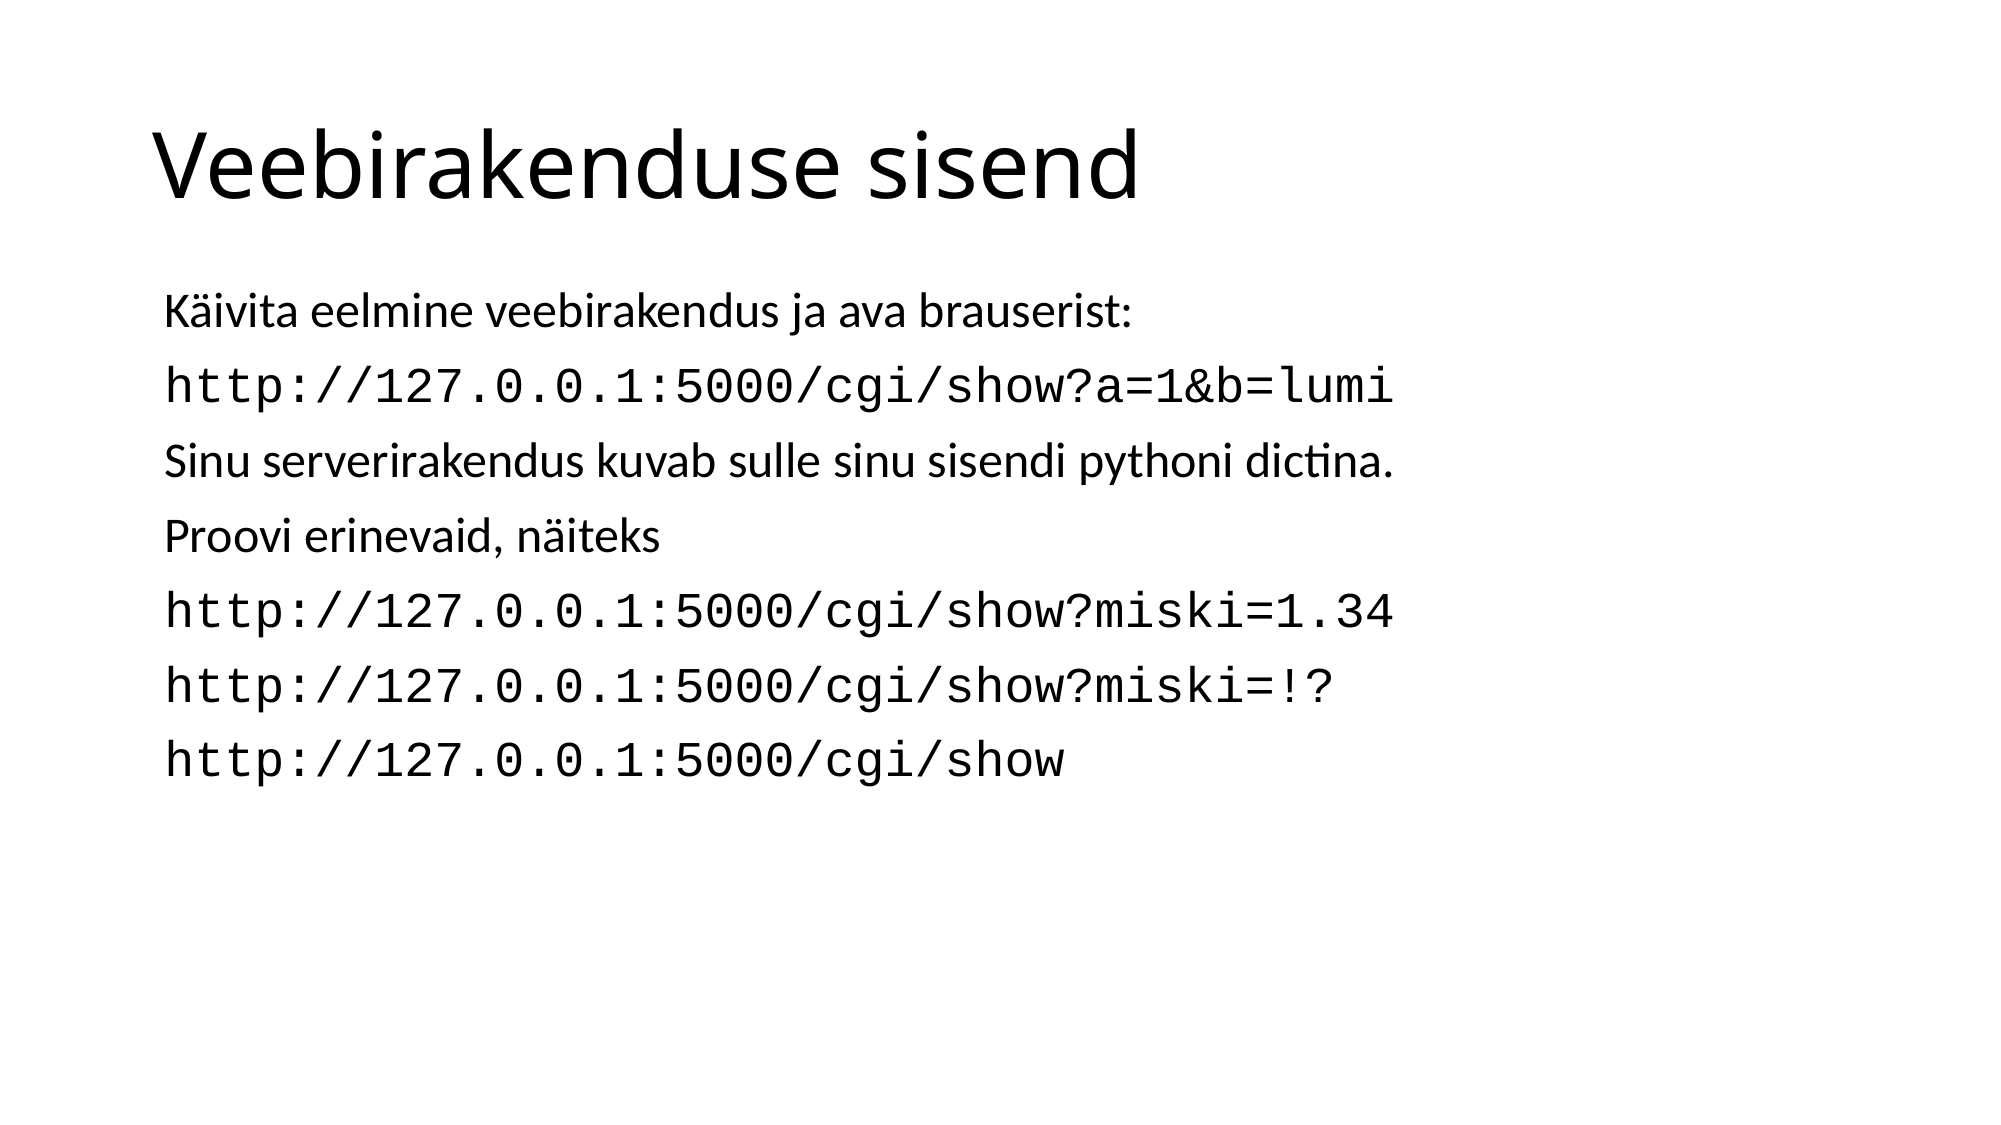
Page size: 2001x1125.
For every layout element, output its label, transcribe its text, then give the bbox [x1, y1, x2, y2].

title Veebirakenduse sisend [137, 59, 1863, 278]
list Käivita eelmine veebirakendus ja ava brauserist: http://127.0.0.1:5000/cgi/show?a=1&b=lumi Sinu serverirakendus kuvab sulle sinu sisendi pythoni dictina. Proovi erinevaid, näiteks http://127.0.0.1:5000/cgi/show?miski=1.34 http://127.0.0.1:5000/cgi/show?miski=!? http://127.0.0.1:5000/cgi/show [149, 277, 1539, 1020]
